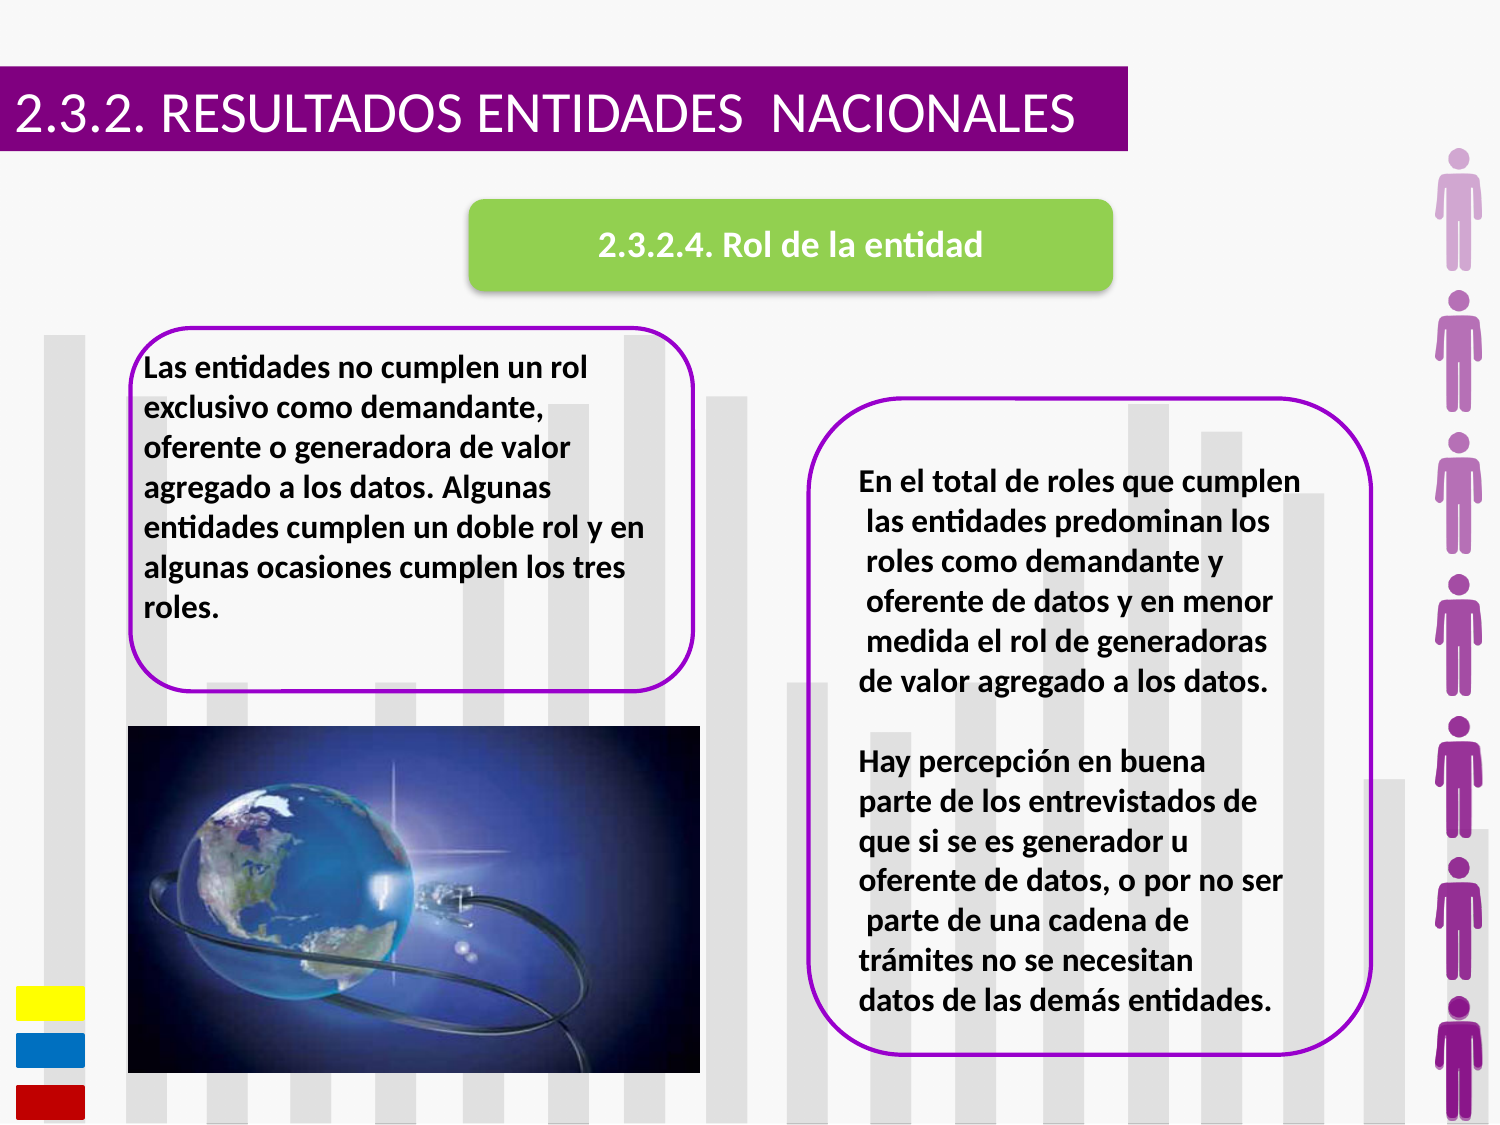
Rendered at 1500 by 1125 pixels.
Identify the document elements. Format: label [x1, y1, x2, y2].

text_box [468, 198, 1114, 294]
picture [0, 0, 1500, 1125]
